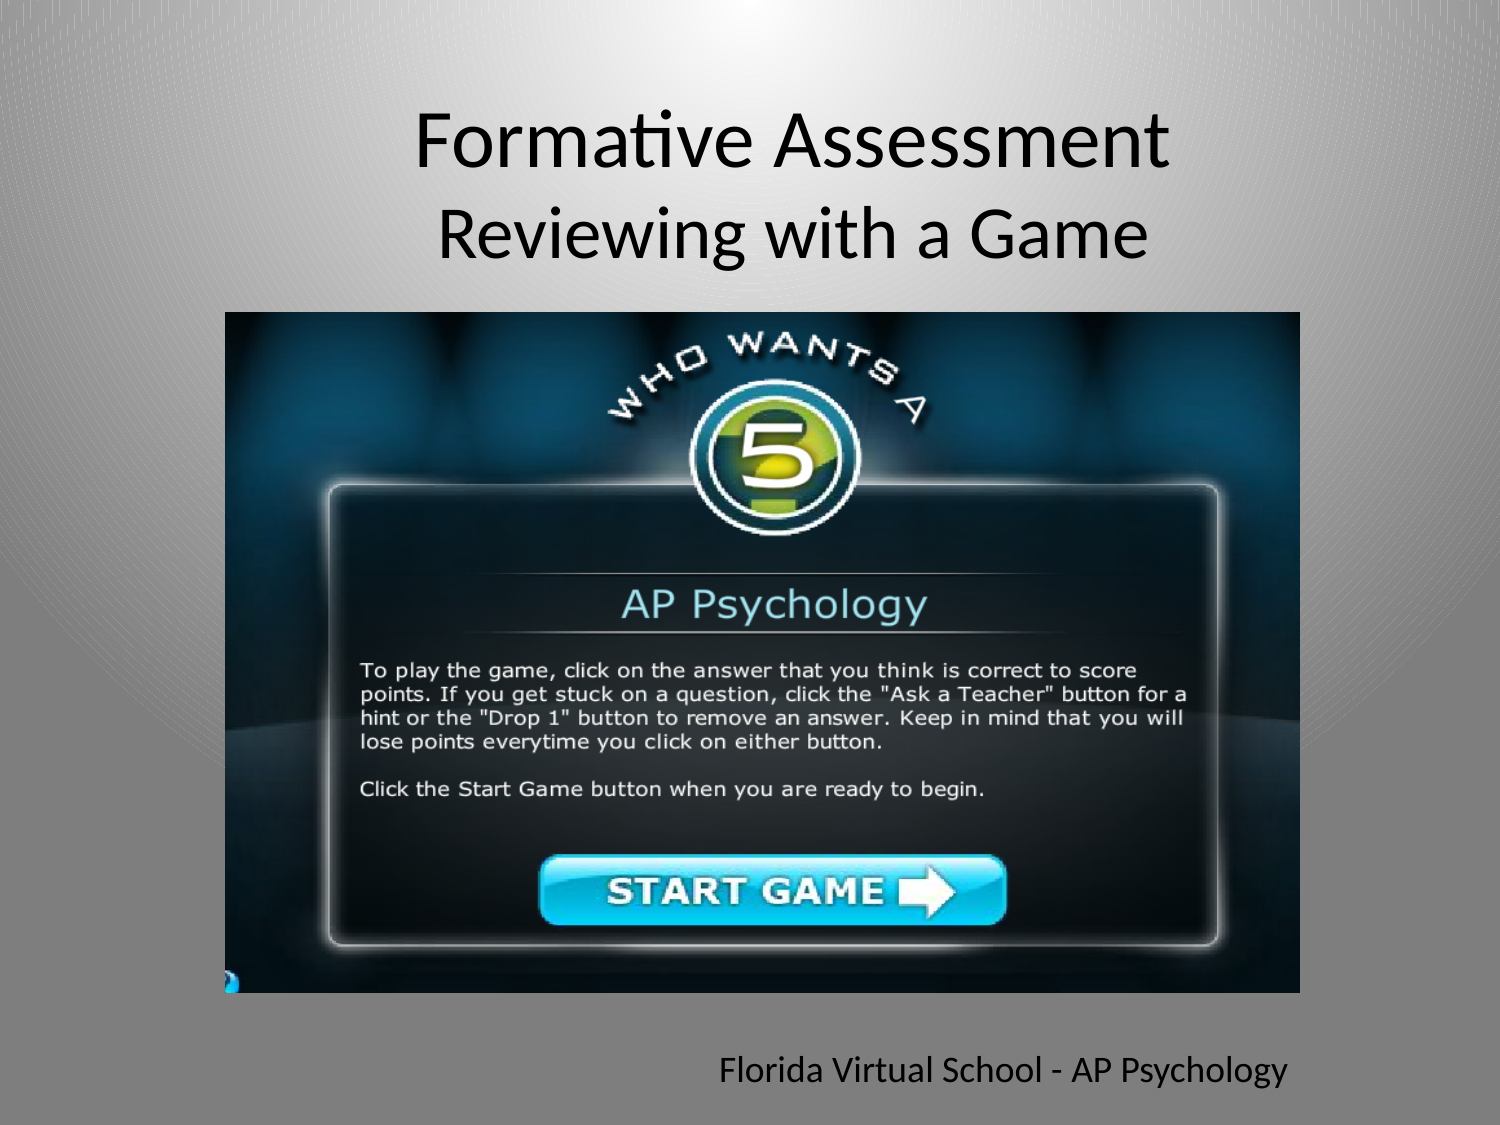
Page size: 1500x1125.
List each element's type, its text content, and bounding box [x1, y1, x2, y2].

text_box Florida Virtual School - AP Psychology [687, 1037, 1438, 1098]
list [224, 312, 1301, 993]
title Formative Assessment Reviewing with a Game [75, 45, 1500, 313]
